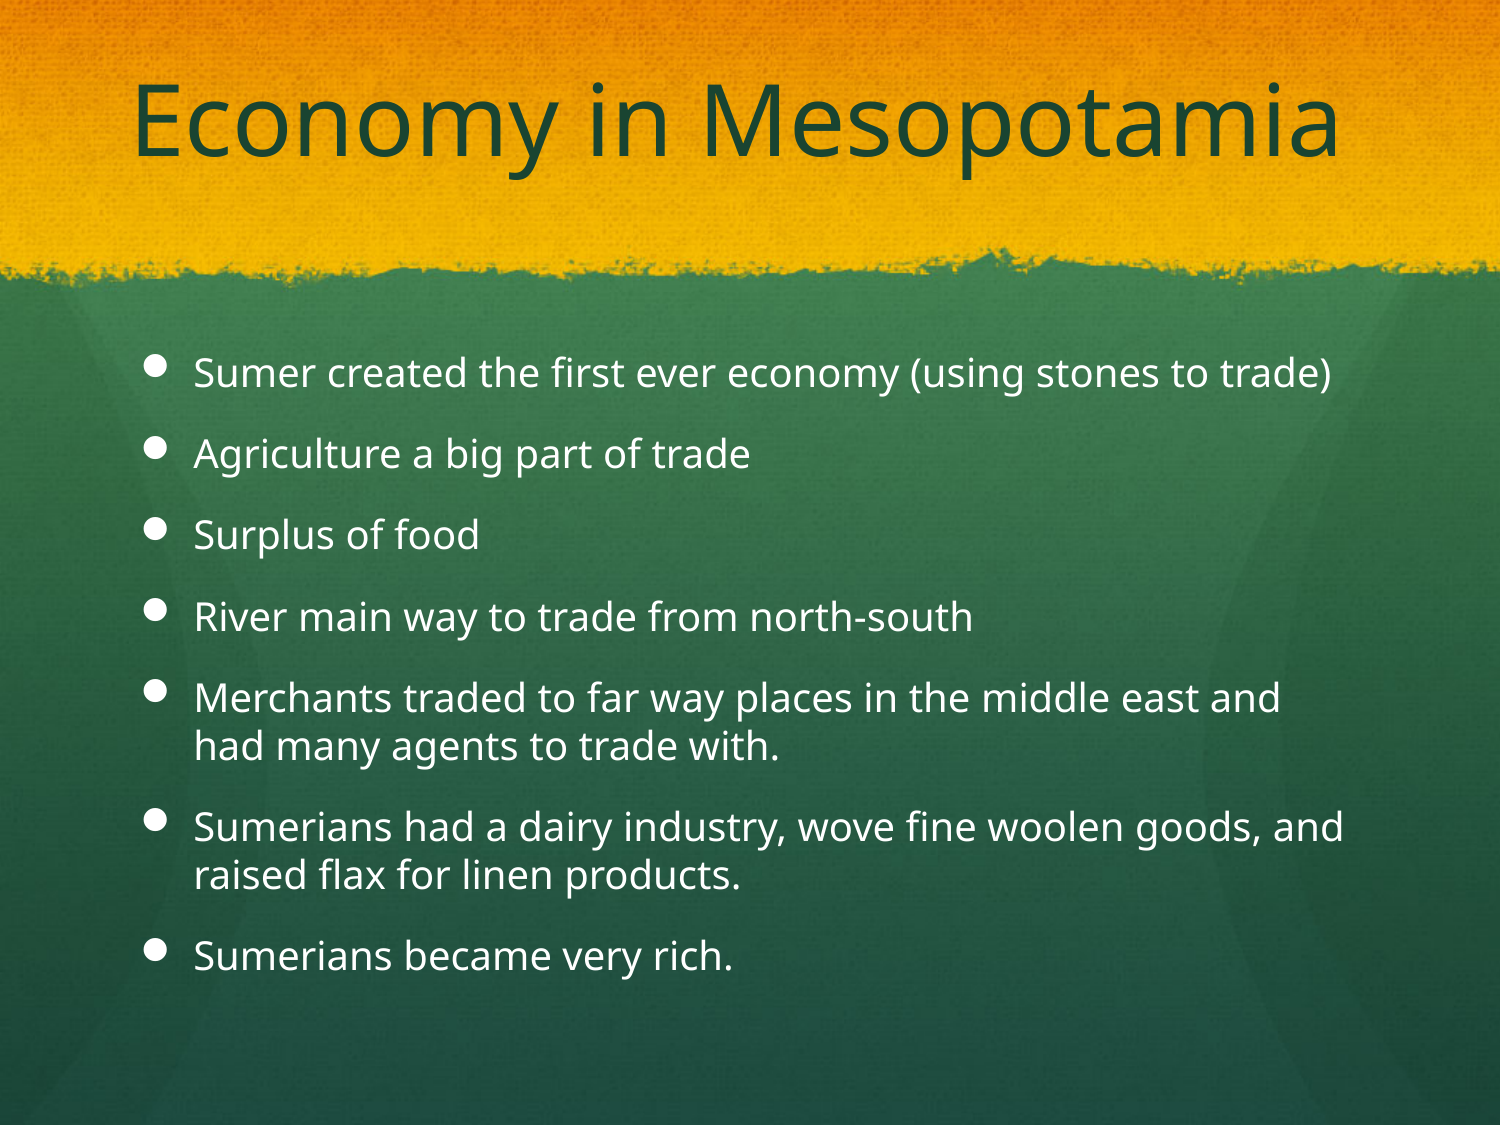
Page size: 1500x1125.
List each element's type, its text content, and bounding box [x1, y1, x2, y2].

picture [0, 0, 1500, 1125]
list Sumer created the first ever economy (using stones to trade) Agriculture a big part of trade Surplus of food River main way to trade from north-south Merchants traded to far way places in the middle east and had many agents to trade with. Sumerians had a dairy industry, wove fine woolen goods, and raised flax for linen products. Sumerians became very rich. [125, 339, 1375, 1026]
title Economy in Mesopotamia [112, 0, 1362, 233]
